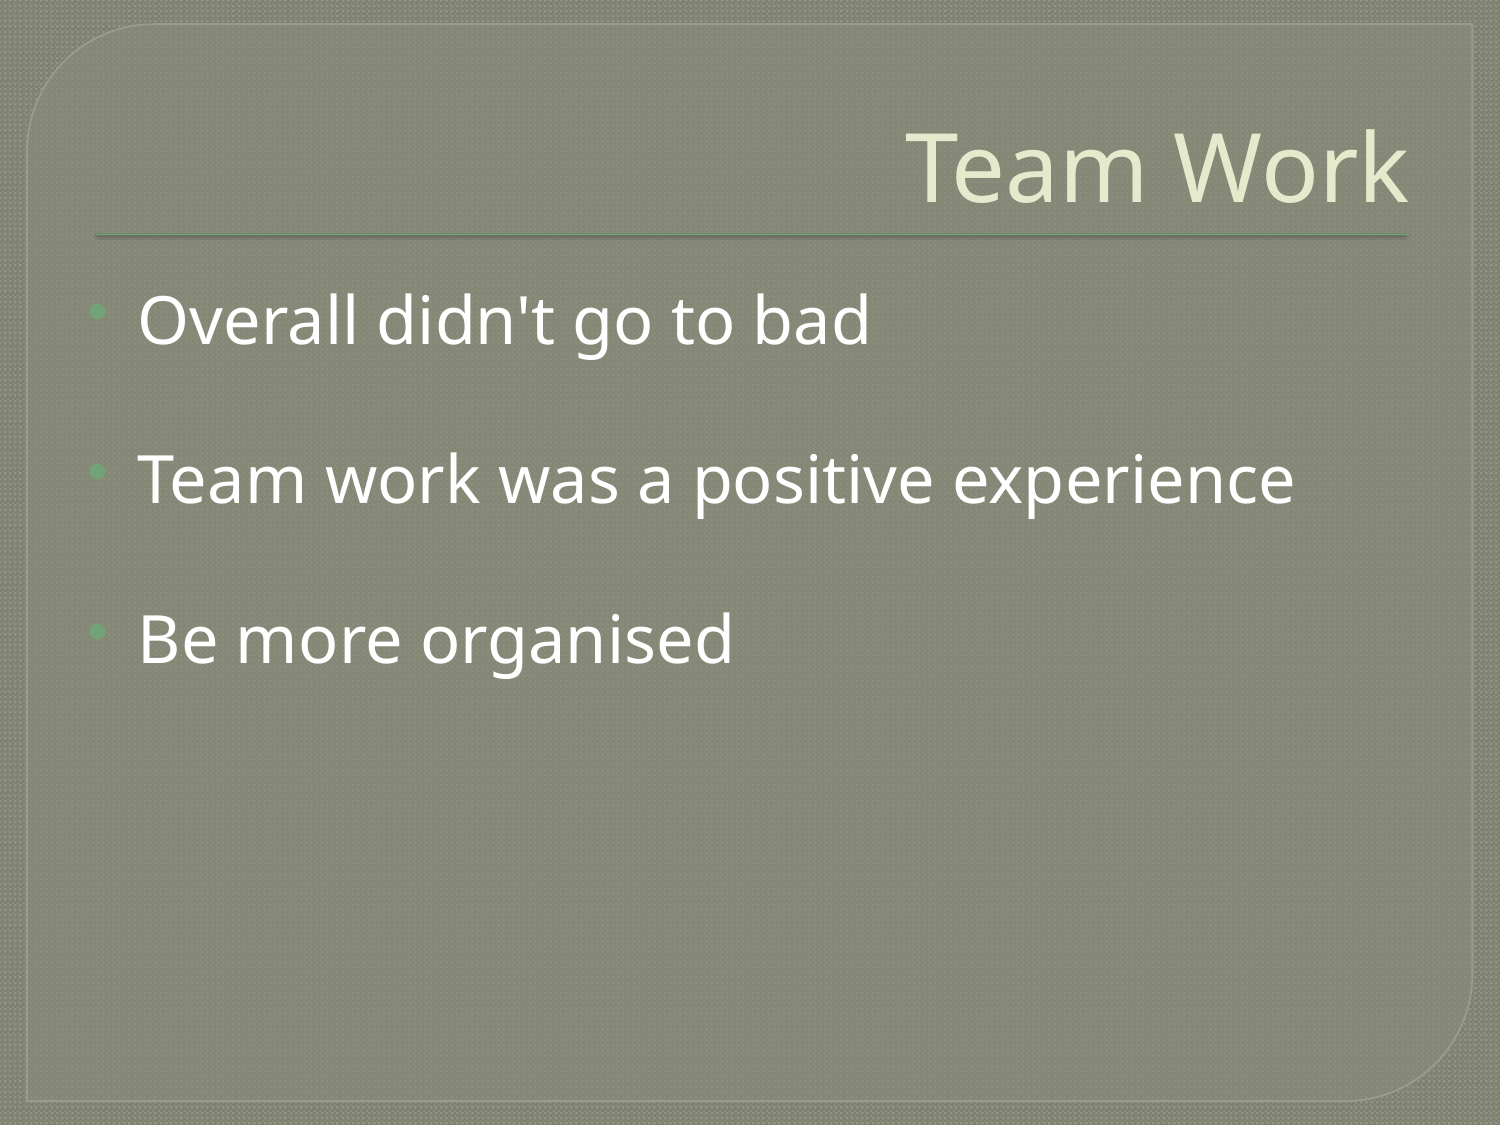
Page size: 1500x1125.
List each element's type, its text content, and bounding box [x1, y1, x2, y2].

list Overall didn't go to bad Team work was a positive experience Be more organised [75, 270, 1425, 1013]
title Team Work [75, 41, 1425, 230]
